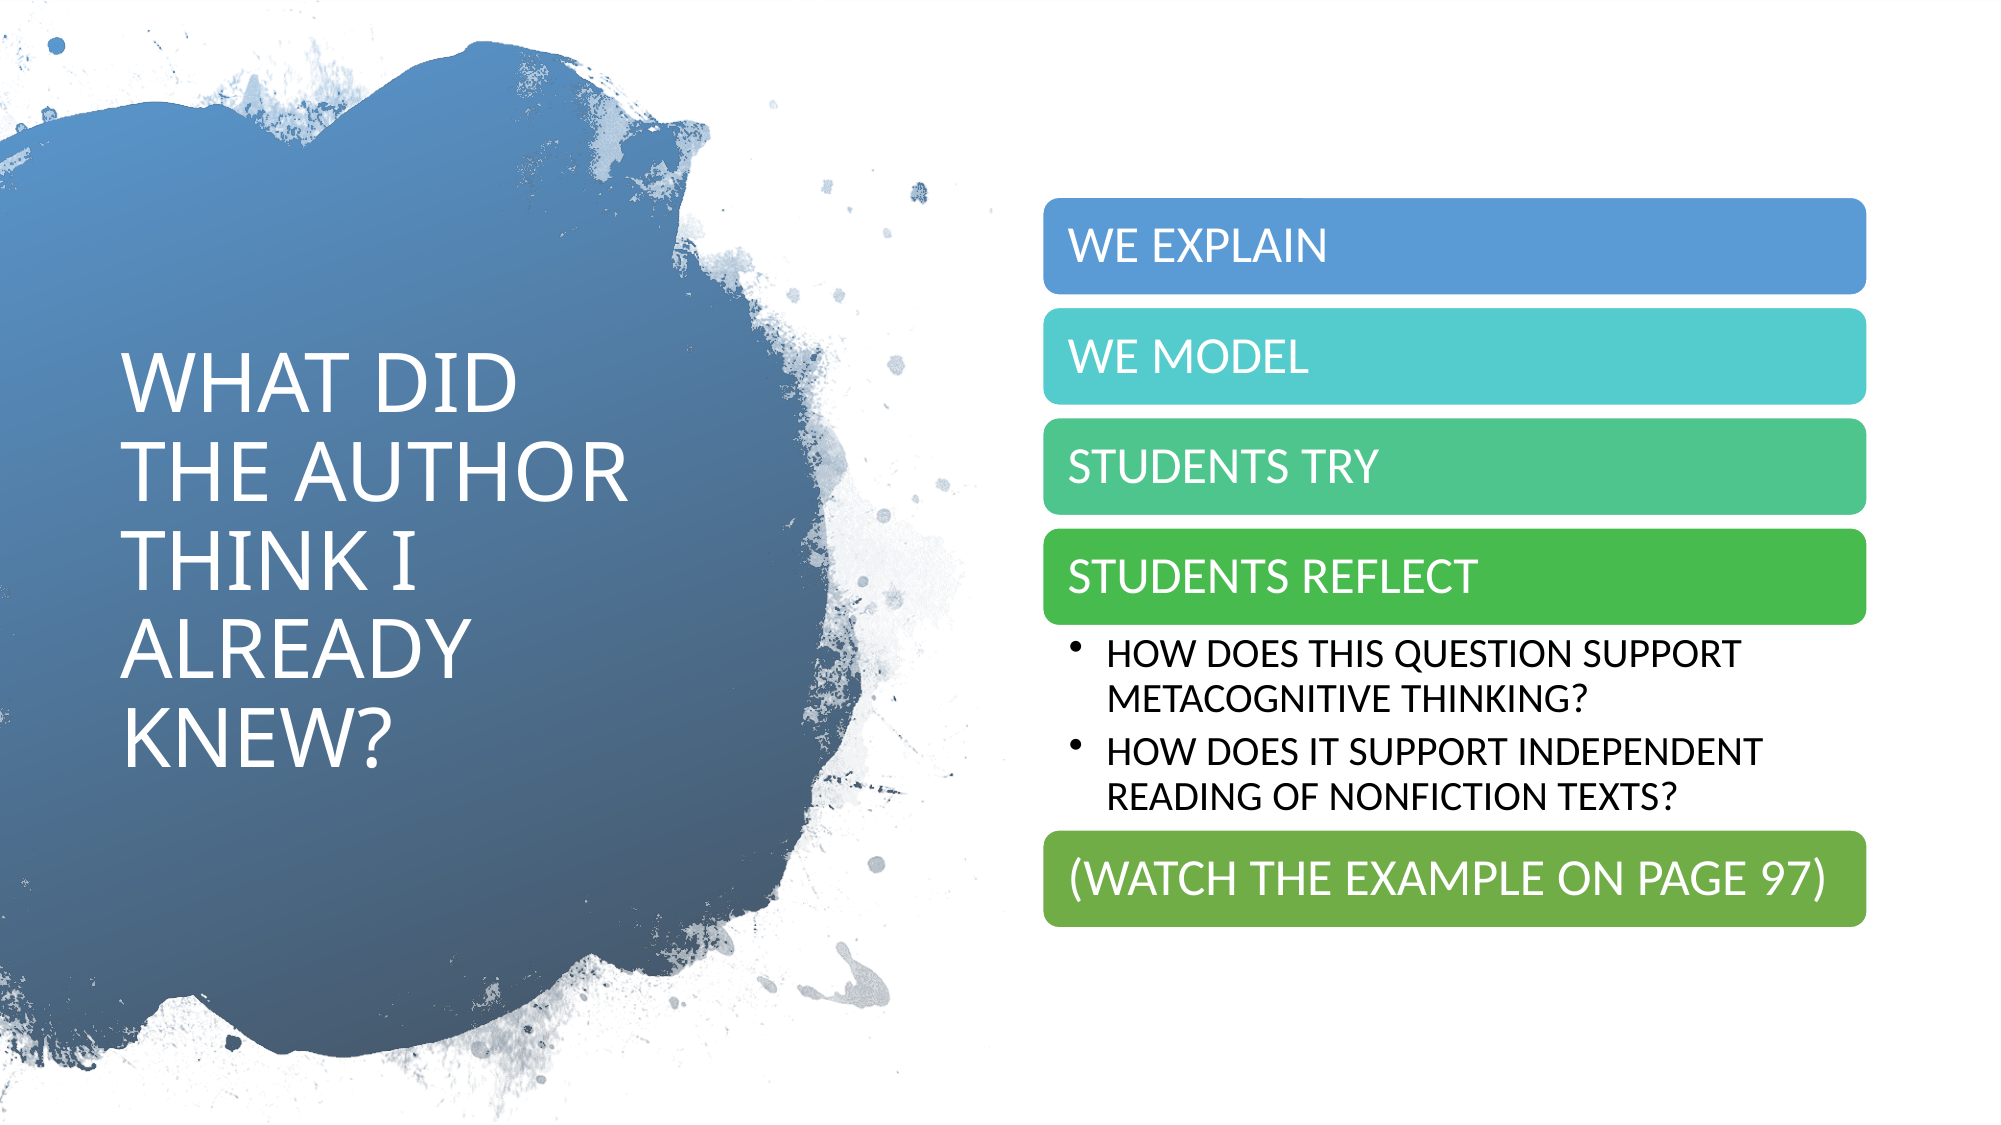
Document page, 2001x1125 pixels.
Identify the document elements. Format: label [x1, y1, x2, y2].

picture [0, 0, 2000, 1125]
list [1042, 156, 1868, 969]
